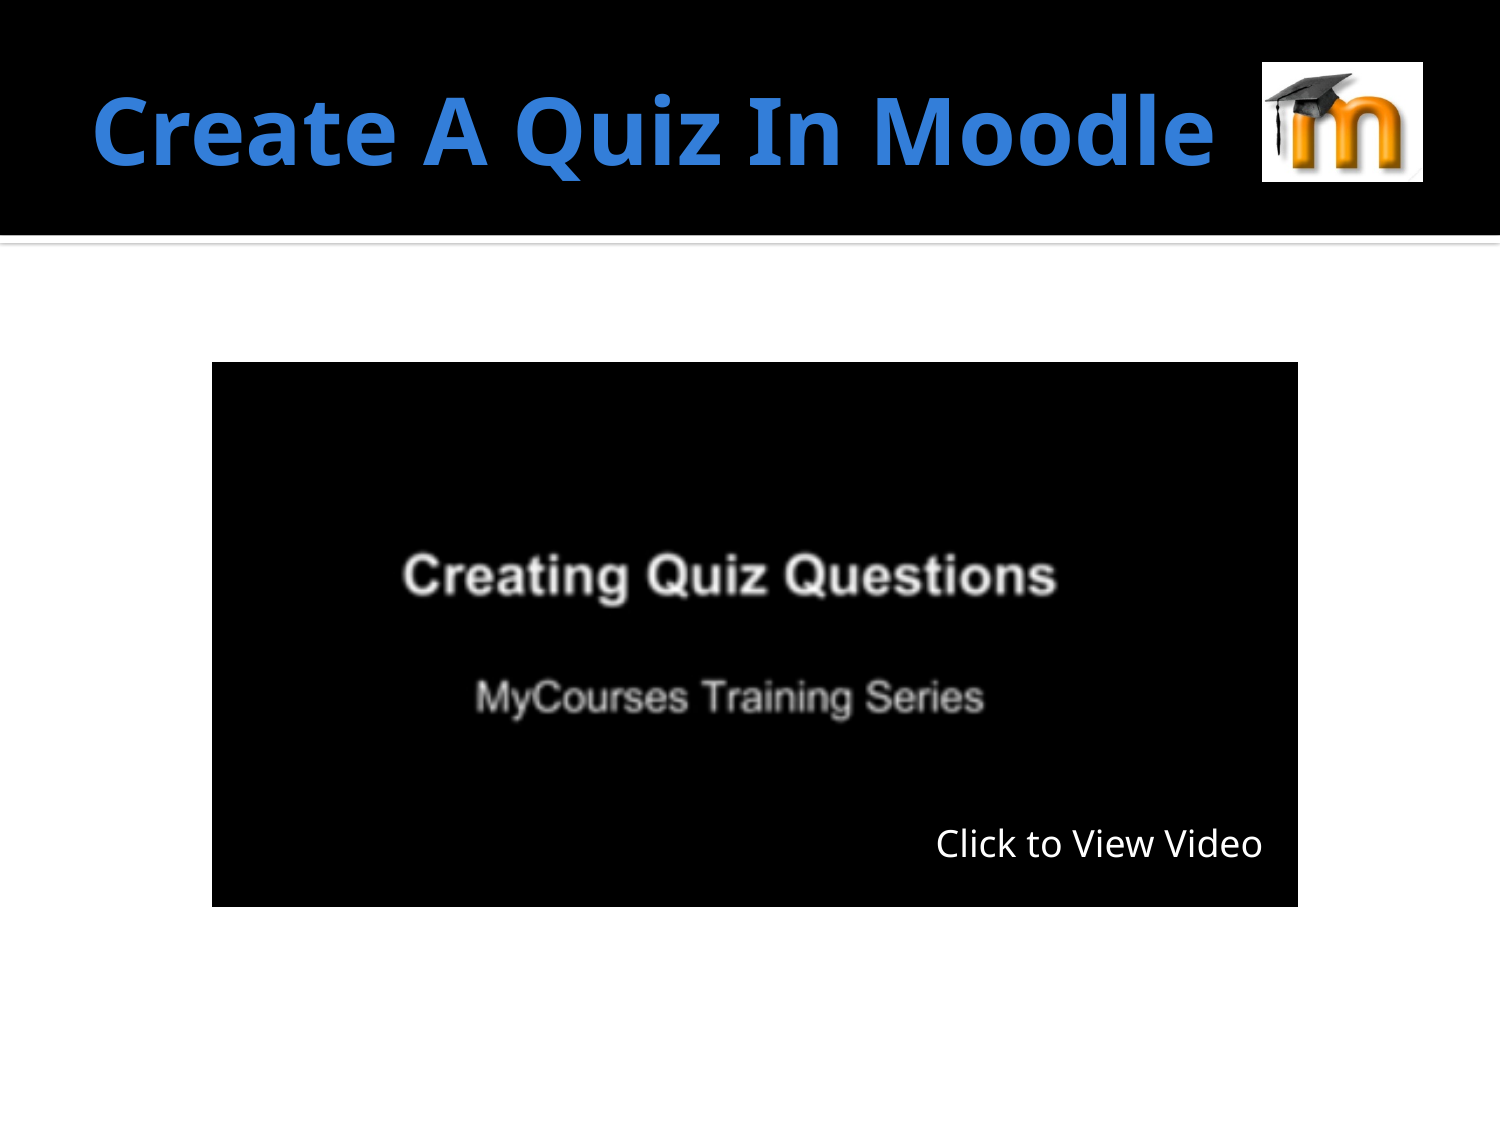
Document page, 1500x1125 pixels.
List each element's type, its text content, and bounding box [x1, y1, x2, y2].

picture [212, 362, 1298, 907]
title Create A Quiz In Moodle [75, 25, 1425, 231]
picture [1262, 62, 1423, 182]
